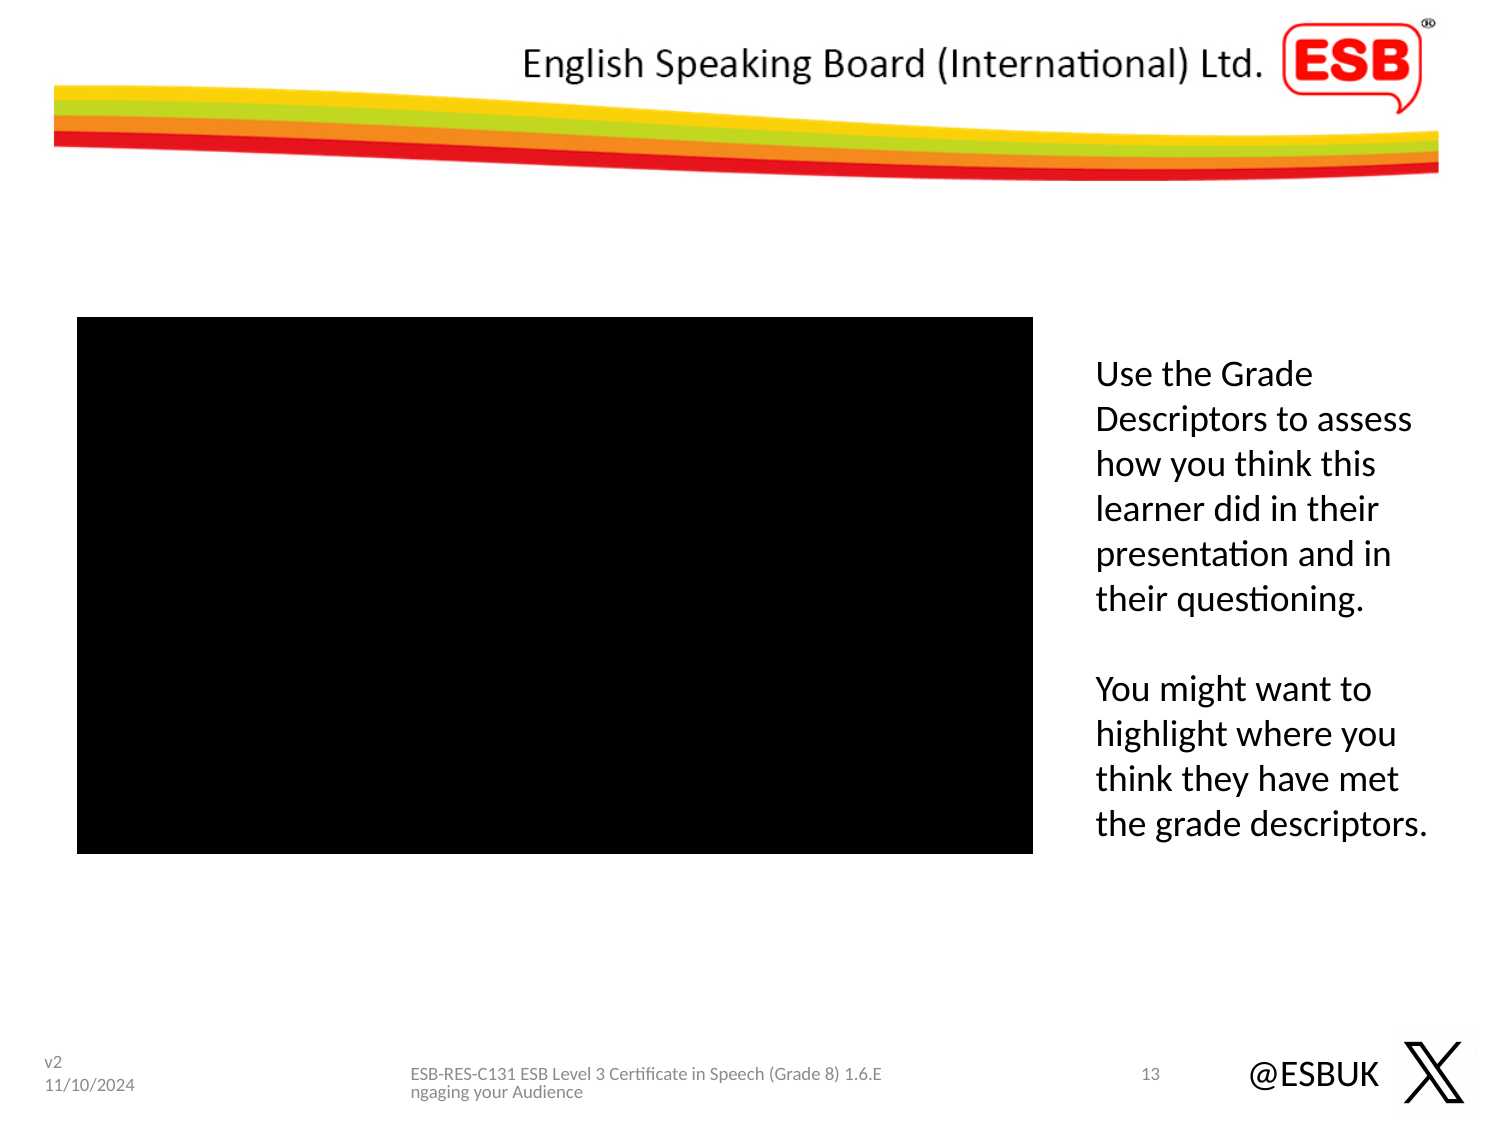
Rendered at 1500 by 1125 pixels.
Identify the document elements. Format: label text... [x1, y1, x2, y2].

text_box Use the Grade Descriptors to assess how you think this learner did in their presentation and in their questioning. You might want to highlight where you think they have met the grade descriptors. [1080, 341, 1468, 852]
picture [1395, 1029, 1476, 1116]
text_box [76, 316, 1034, 855]
slide_number 13 [930, 1042, 1176, 1103]
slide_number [29, 1042, 160, 1103]
picture [0, 0, 1500, 189]
footer ESB-RES-C131 ESB Level 3 Certificate in Speech (Grade 8) 1.6.Engaging your Audience [395, 1042, 902, 1103]
